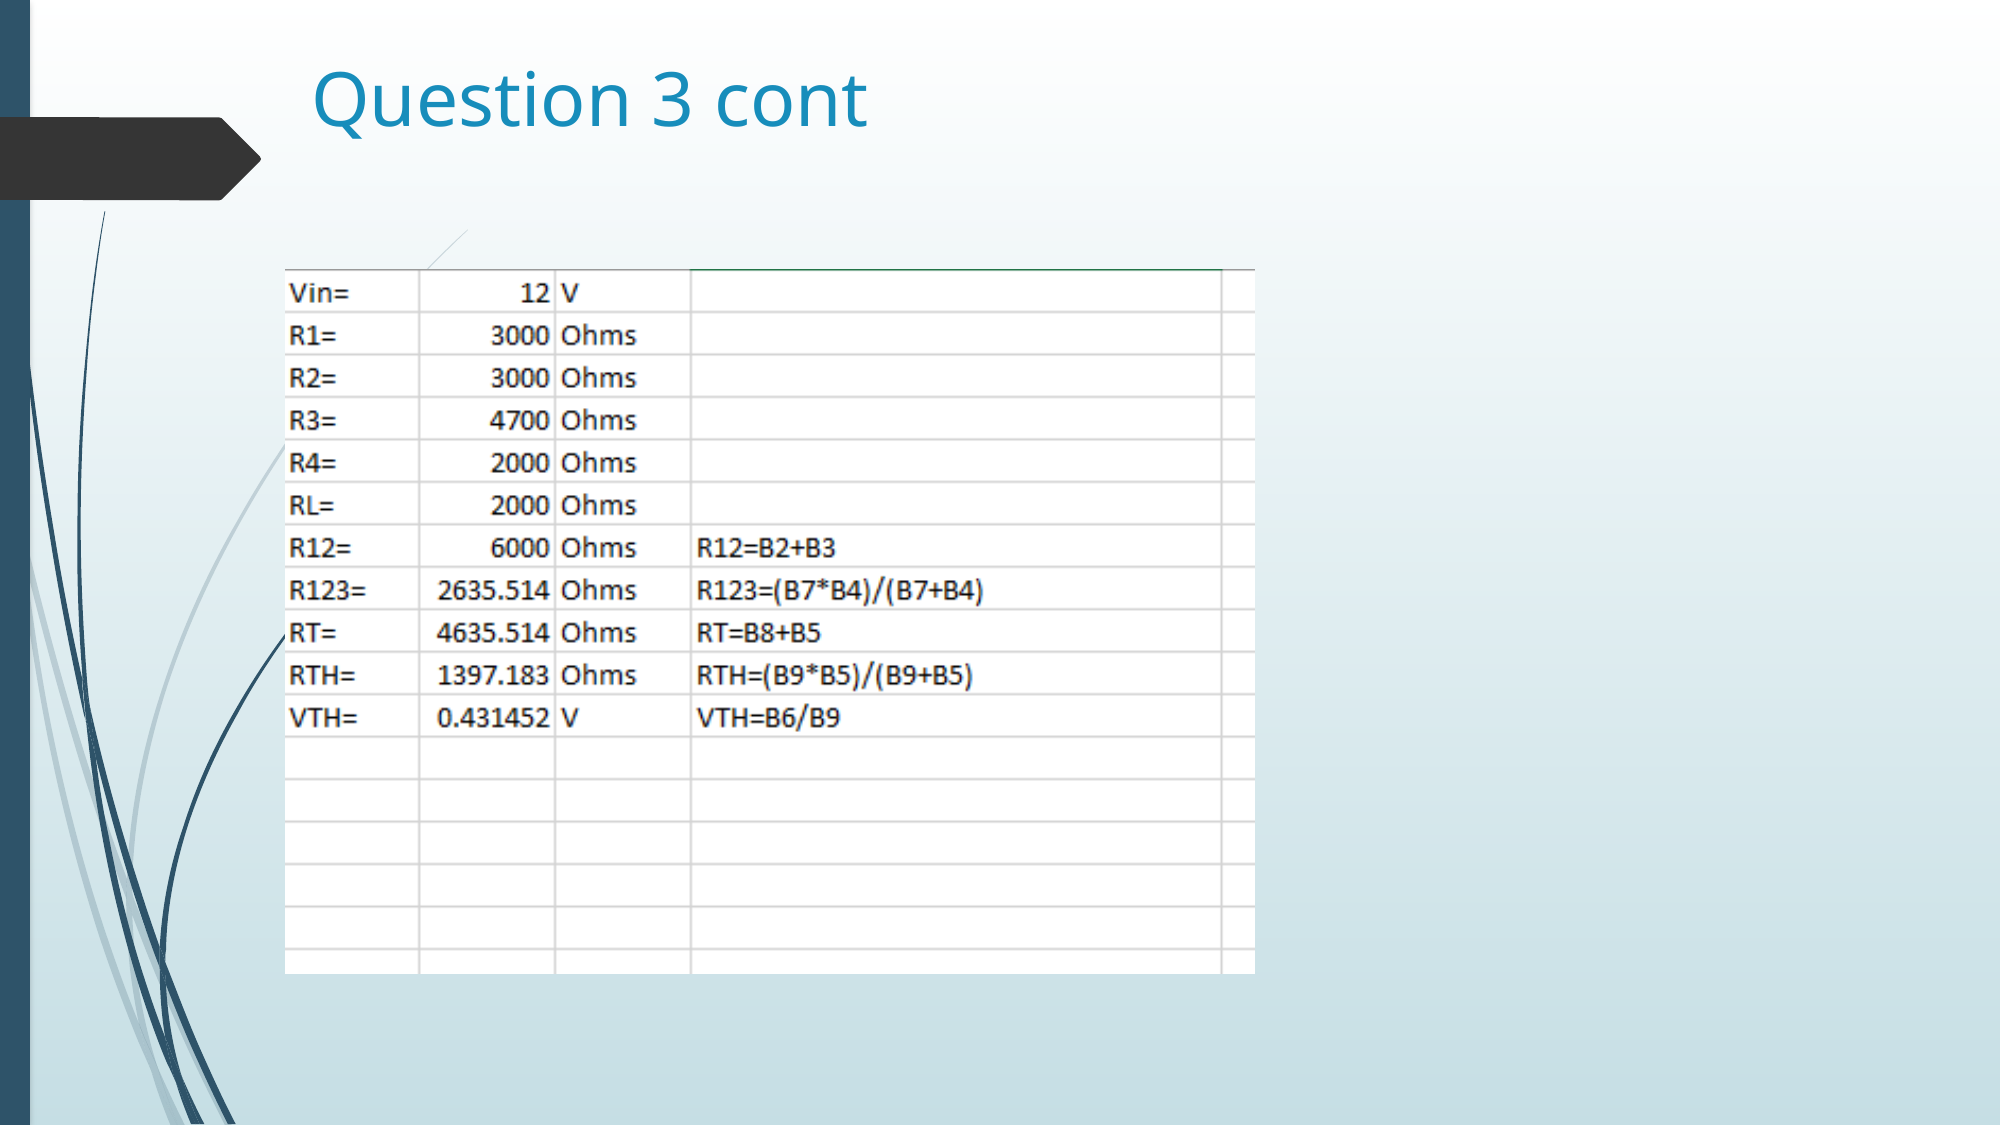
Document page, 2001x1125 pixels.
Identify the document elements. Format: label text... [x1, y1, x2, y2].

title Question 3 cont [296, 44, 1759, 255]
picture [285, 269, 1255, 974]
